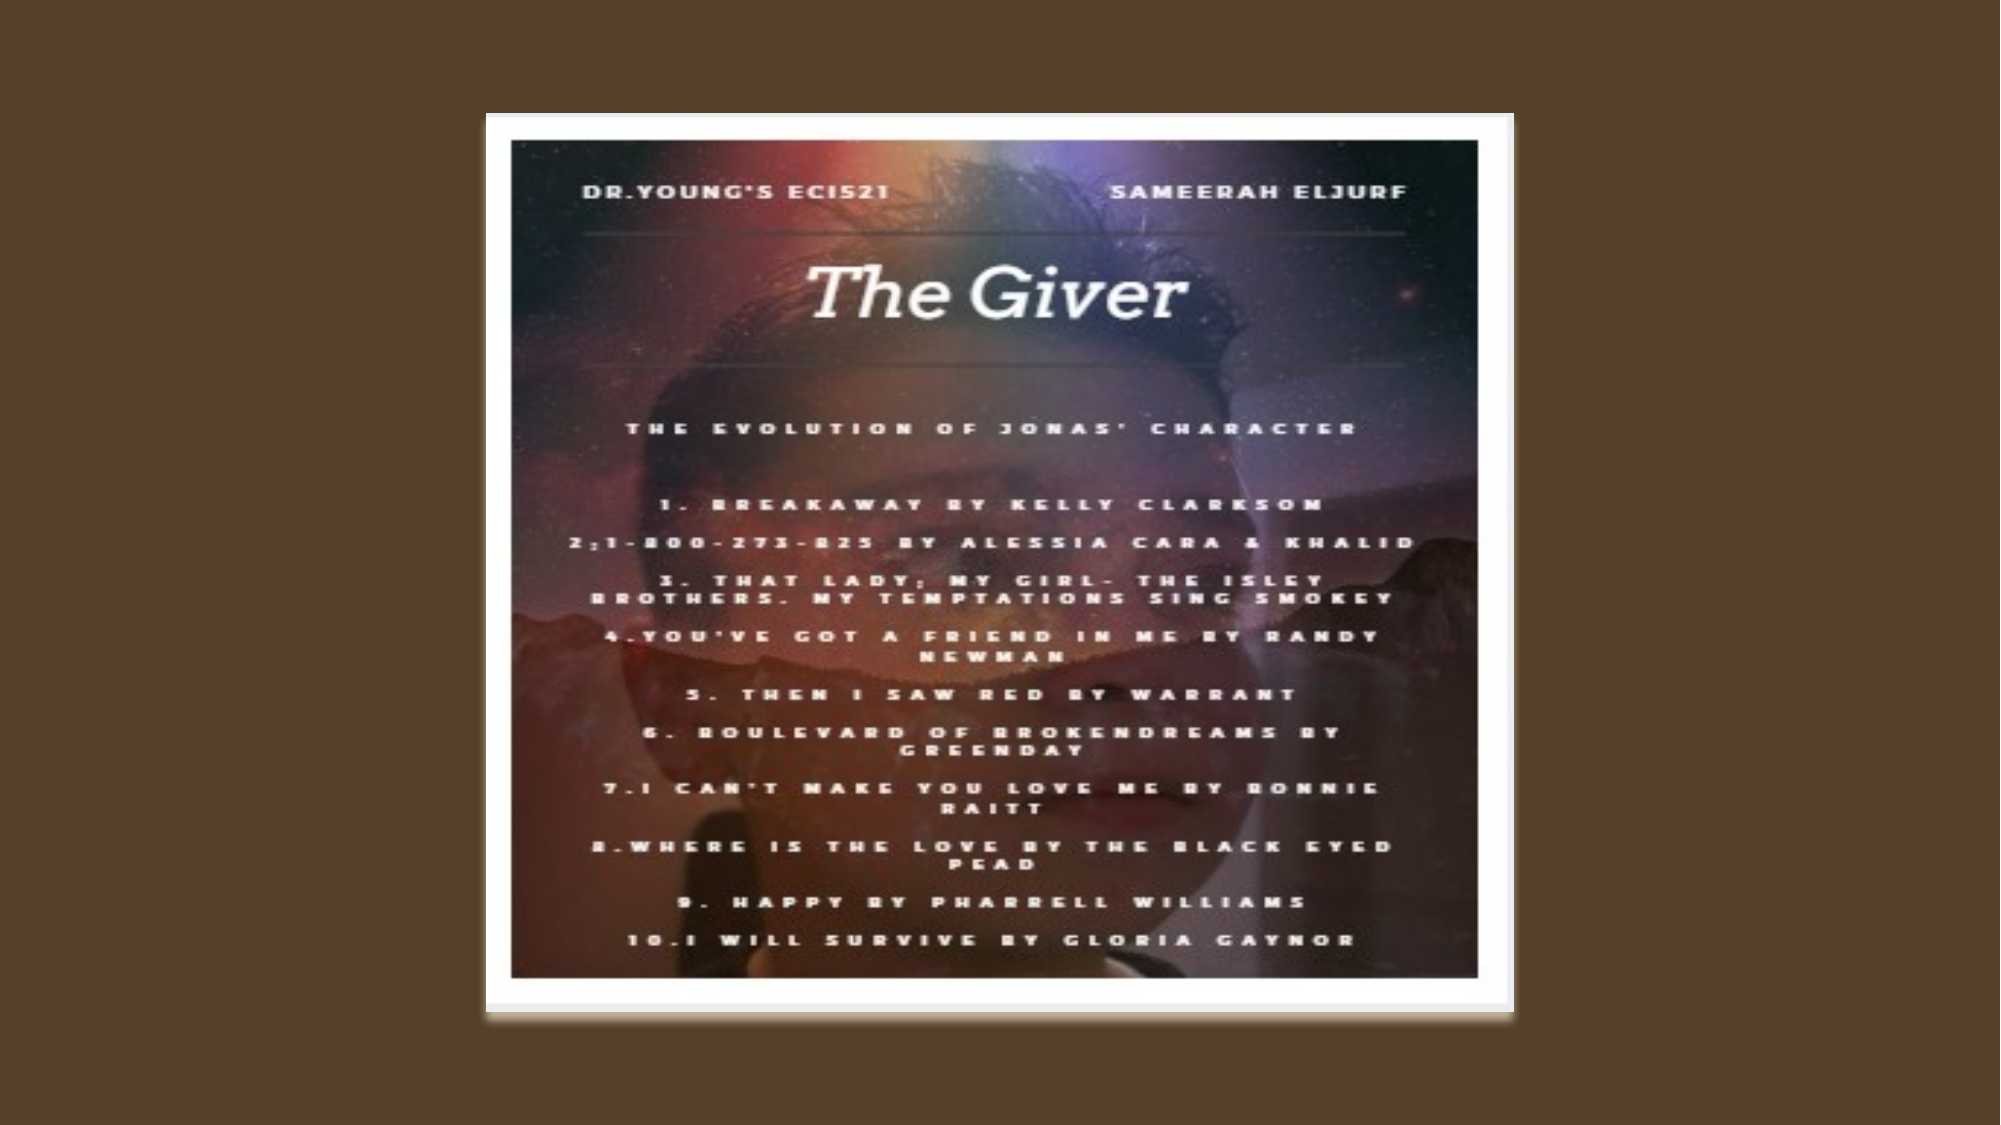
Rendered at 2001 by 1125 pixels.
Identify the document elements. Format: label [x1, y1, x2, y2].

picture [486, 113, 1514, 1012]
